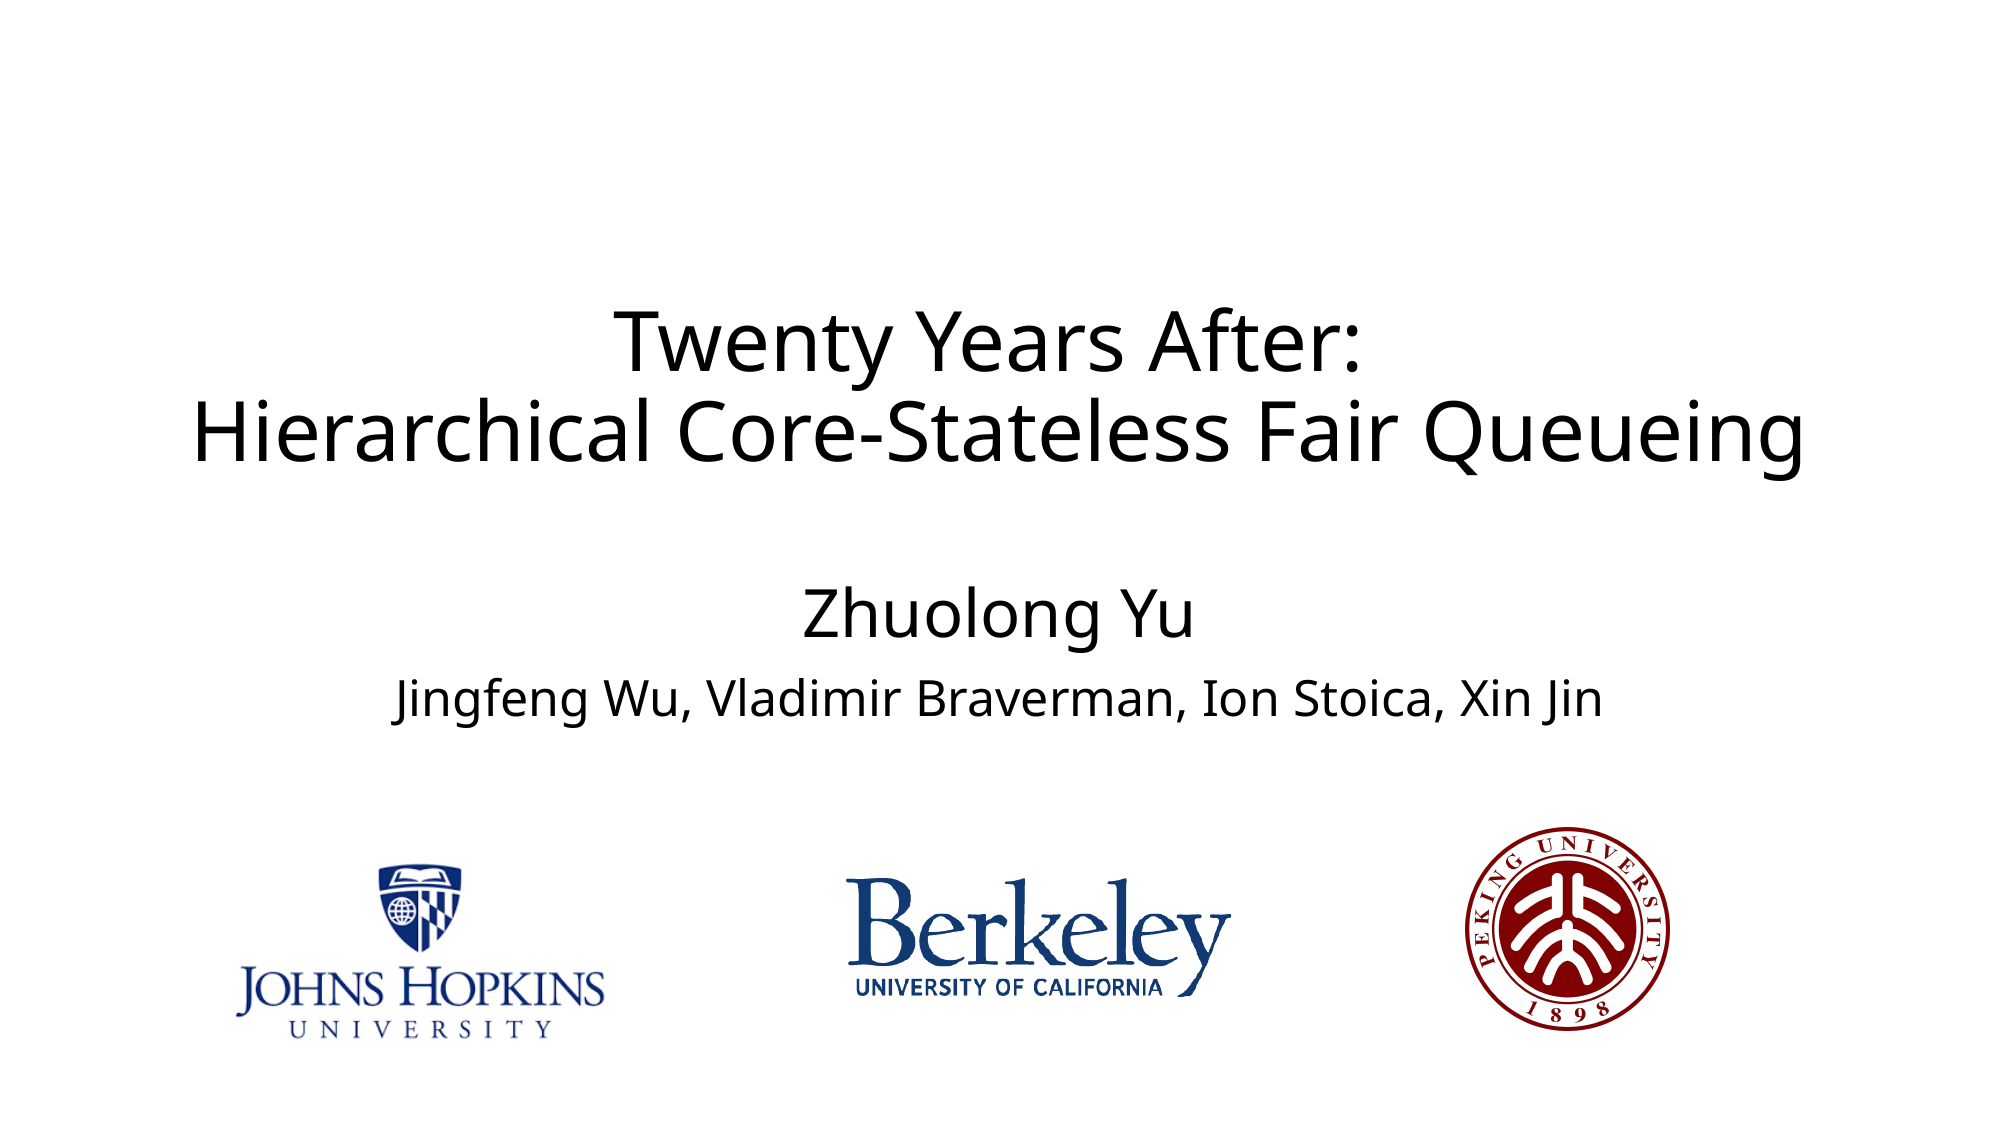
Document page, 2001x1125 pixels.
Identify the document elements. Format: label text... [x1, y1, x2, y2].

picture [782, 827, 1670, 1044]
subtitle Zhuolong Yu Jingfeng Wu, Vladimir Braverman, Ion Stoica, Xin Jin [249, 572, 1750, 844]
title Twenty Years After: Hierarchical Core-Stateless Fair Queueing [31, 95, 1969, 487]
picture [234, 861, 607, 1042]
